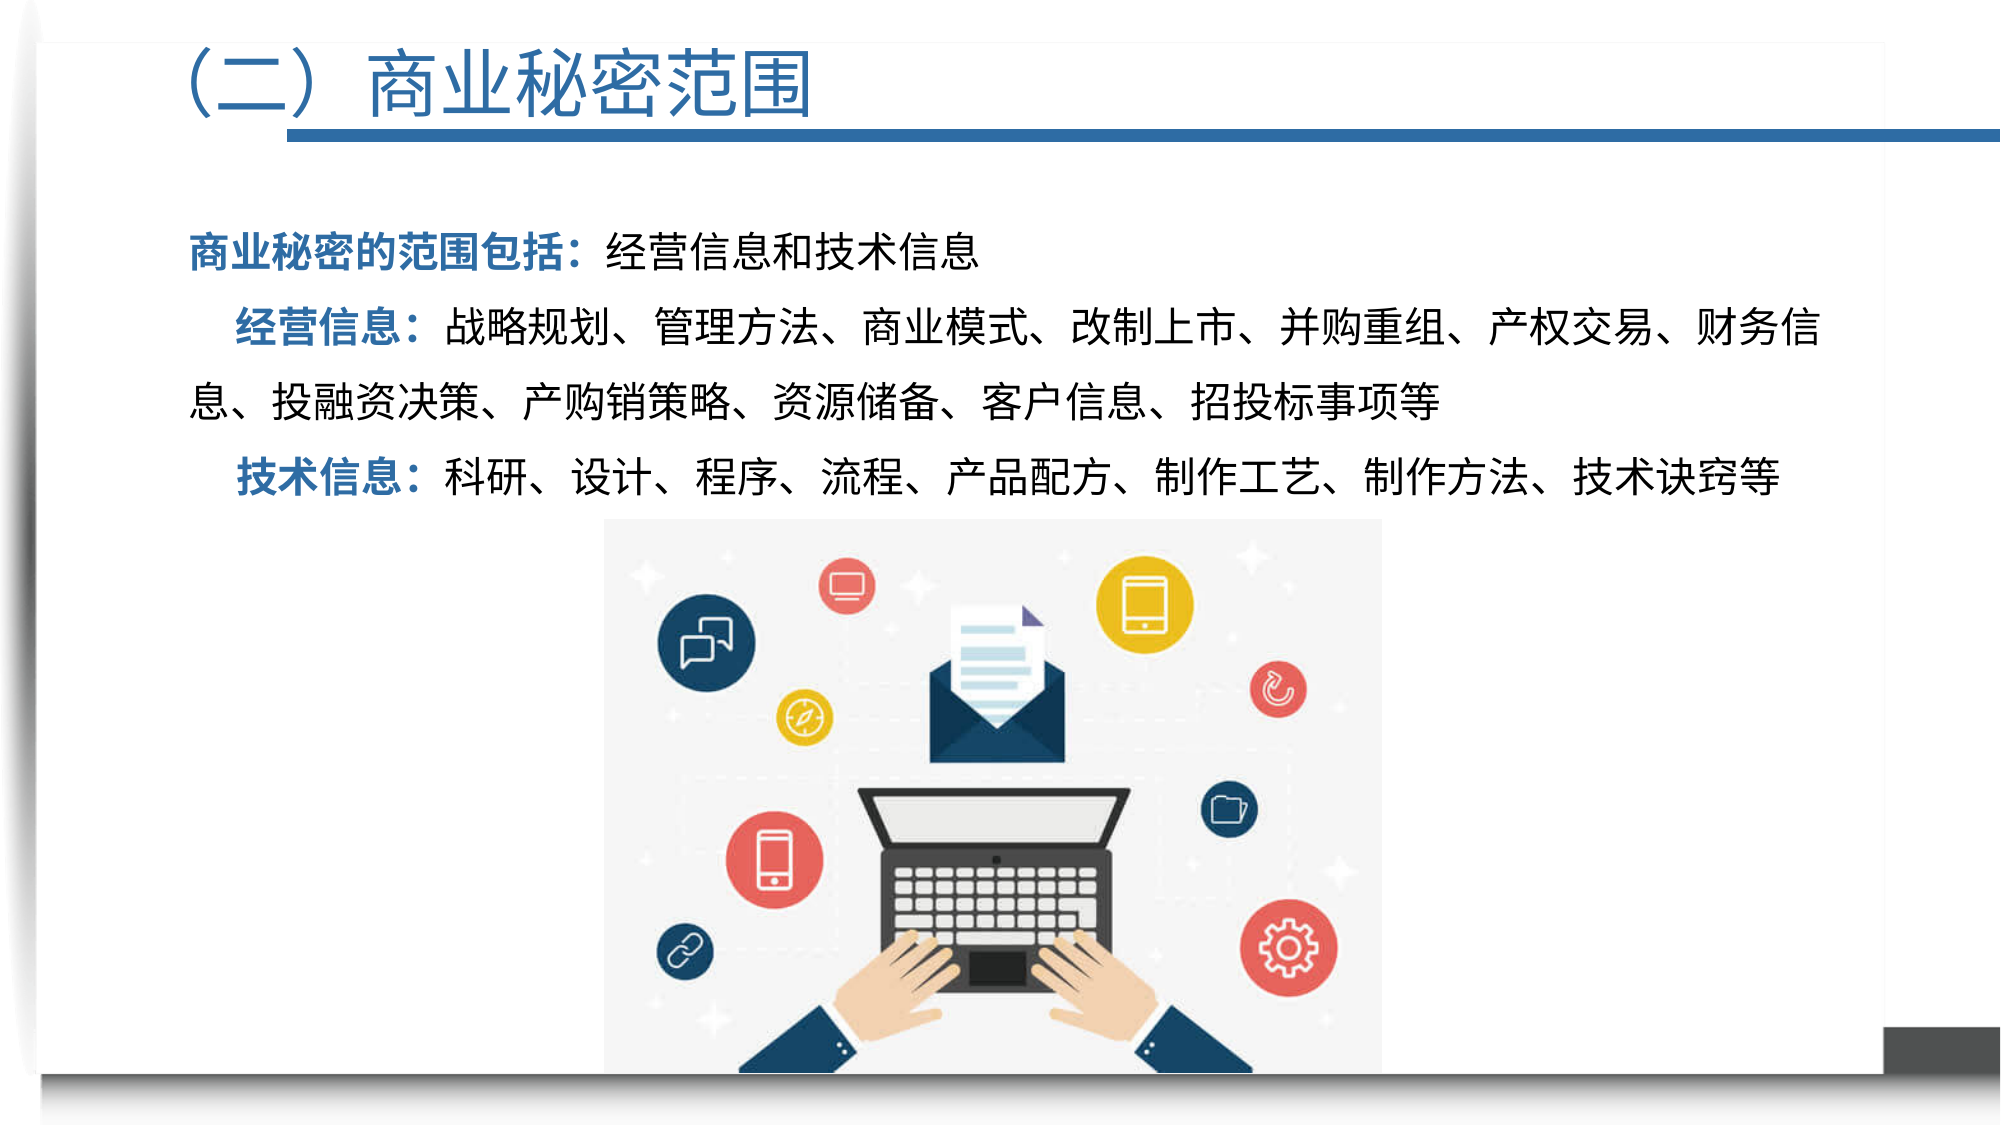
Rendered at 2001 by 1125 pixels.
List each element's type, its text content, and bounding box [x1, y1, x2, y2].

text_box （二）商业秘密范围 [125, 29, 830, 135]
text_box 商业秘密的范围包括：经营信息和技术信息 经营信息：战略规划、管理方法、商业模式、改制上市、并购重组、产权交易、财务信息、投融资决策、产购销策略、资源储备、客户信息、招投标事项等 技术信息：科研、设计、程序、流程、产品配方、制作工艺、制作方法、技术诀窍等 [173, 193, 1877, 509]
picture [0, 0, 2001, 1125]
